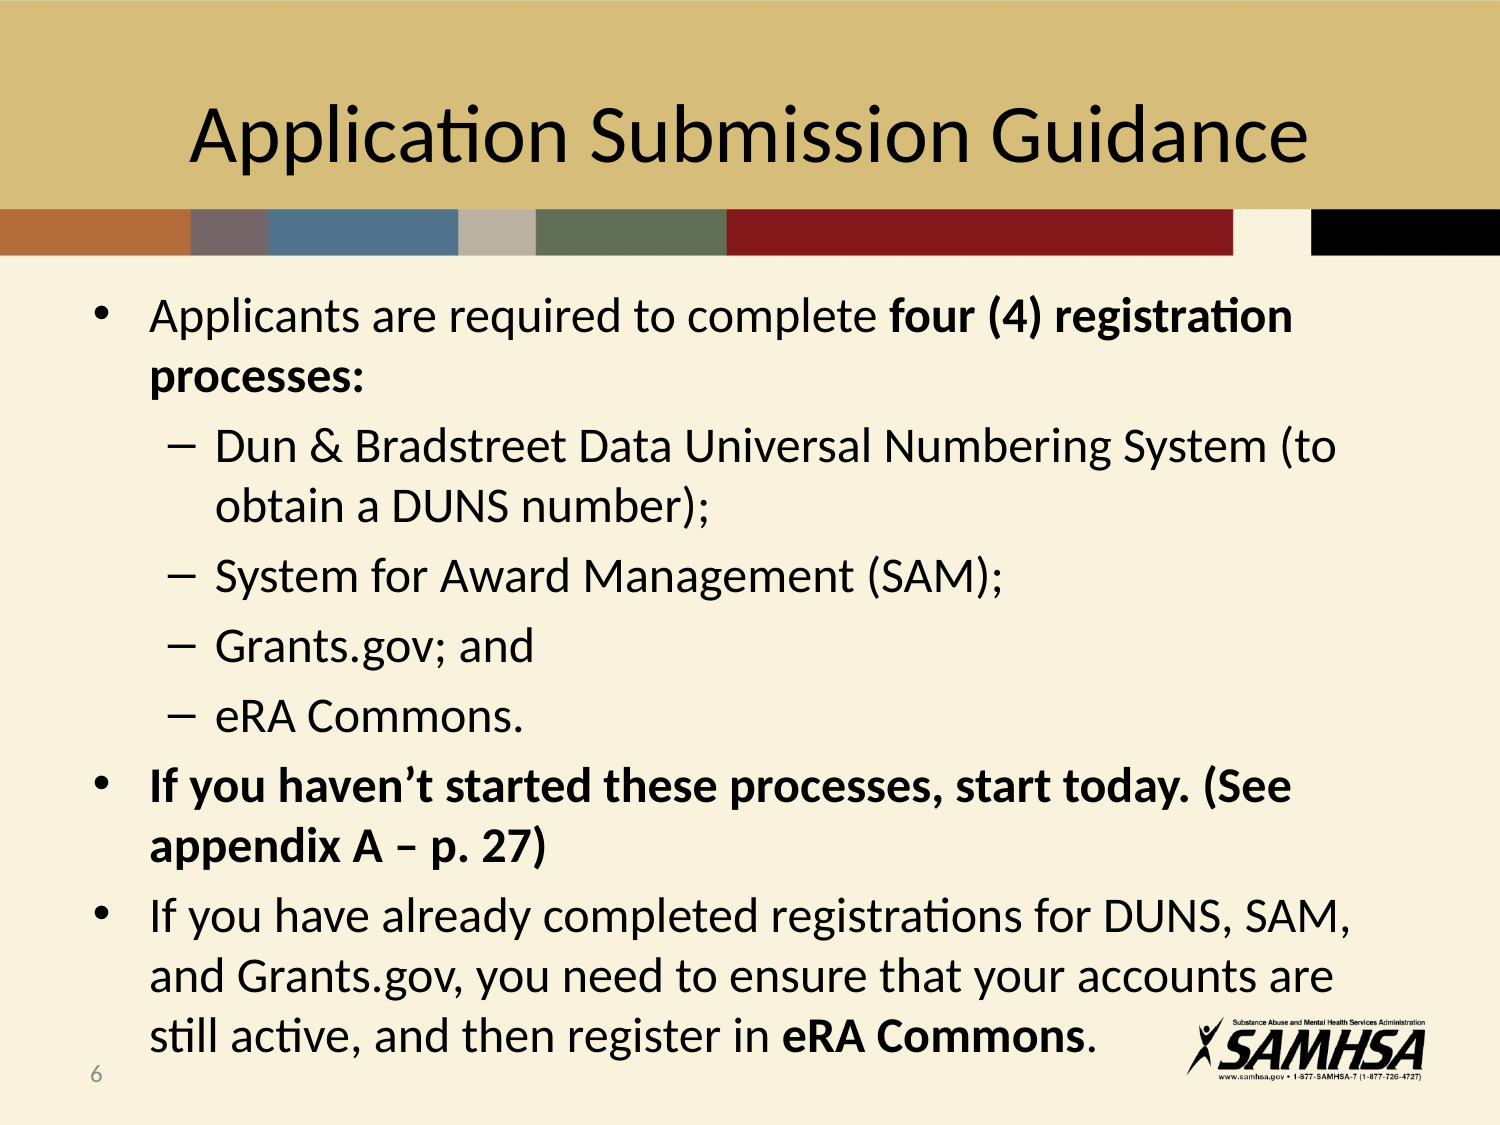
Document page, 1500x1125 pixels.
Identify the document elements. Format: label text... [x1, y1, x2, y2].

slide_number 6 [75, 1042, 425, 1103]
list Applicants are required to complete four (4) registration processes: Dun & Bradstreet Data Universal Numbering System (to obtain a DUNS number); System for Award Management (SAM); Grants.gov; and eRA Commons. If you haven’t started these processes, start today. (See appendix A – p. 27) If you have already completed registrations for DUNS, SAM, and Grants.gov, you need to ensure that your accounts are still active, and then register in eRA Commons. [77, 274, 1429, 981]
picture [0, 0, 1500, 1125]
title Application Submission Guidance [74, 44, 1426, 213]
